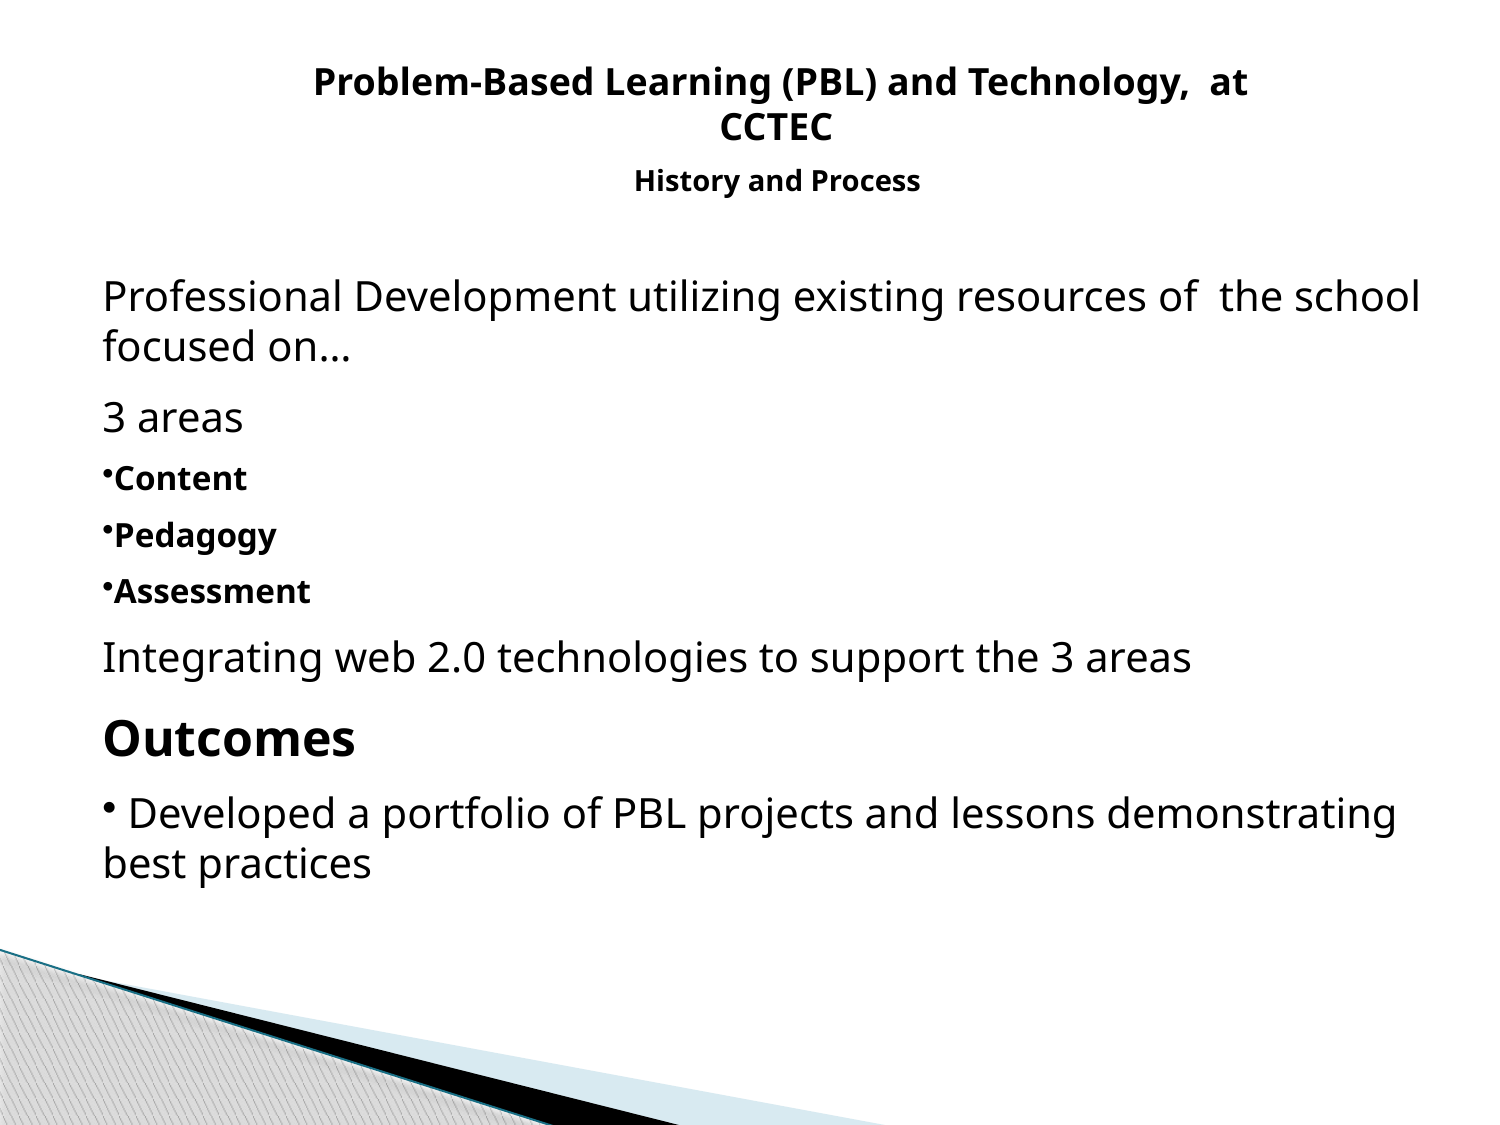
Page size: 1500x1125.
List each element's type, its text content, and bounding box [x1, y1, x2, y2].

text_box Problem-Based Learning (PBL) and Technology, at CCTEC History and Process [262, 50, 1300, 205]
text_box Professional Development utilizing existing resources of the school focused on… 3 areas Content Pedagogy Assessment Integrating web 2.0 technologies to support the 3 areas Outcomes Developed a portfolio of PBL projects and lessons demonstrating best practices [87, 262, 1450, 895]
